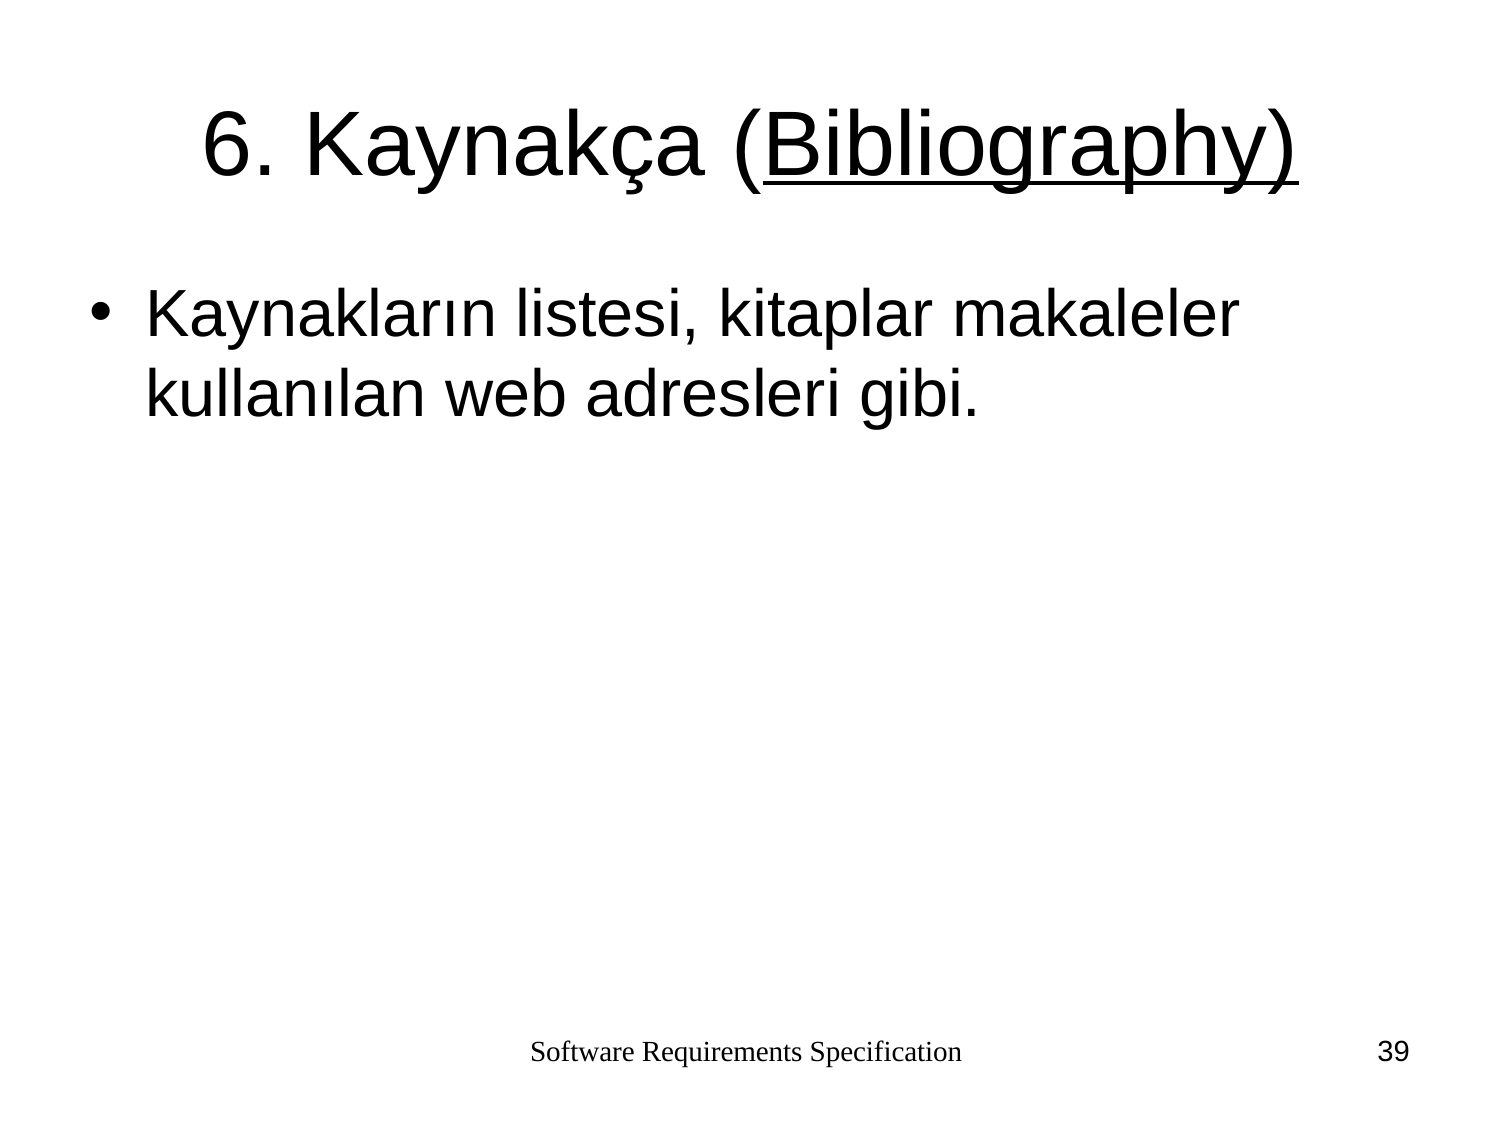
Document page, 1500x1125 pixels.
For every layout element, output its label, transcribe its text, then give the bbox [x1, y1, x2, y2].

footer Software Requirements Specification [512, 1024, 988, 1103]
title 6. Kaynakça (Bibliography) [74, 44, 1426, 233]
list Kaynakların listesi, kitaplar makaleler kullanılan web adresleri gibi. [74, 262, 1426, 1006]
slide_number 39 [1074, 1024, 1425, 1103]
